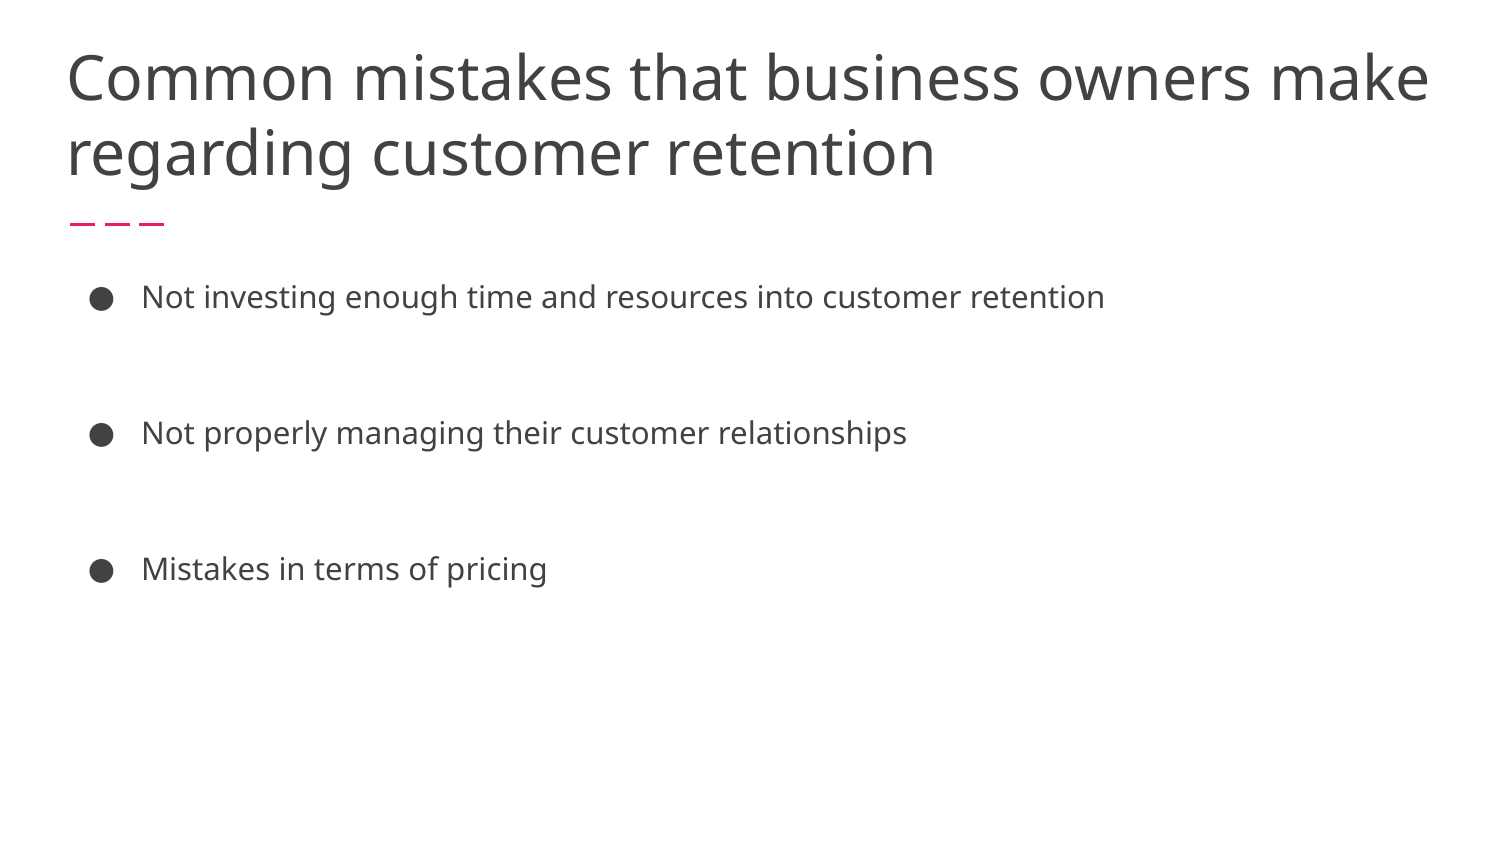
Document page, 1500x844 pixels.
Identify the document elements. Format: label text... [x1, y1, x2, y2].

title Common mistakes that business owners make regarding customer retention [51, 99, 1449, 203]
list Not investing enough time and resources into customer retention Not properly managing their customer relationships Mistakes in terms of pricing [51, 256, 1449, 765]
